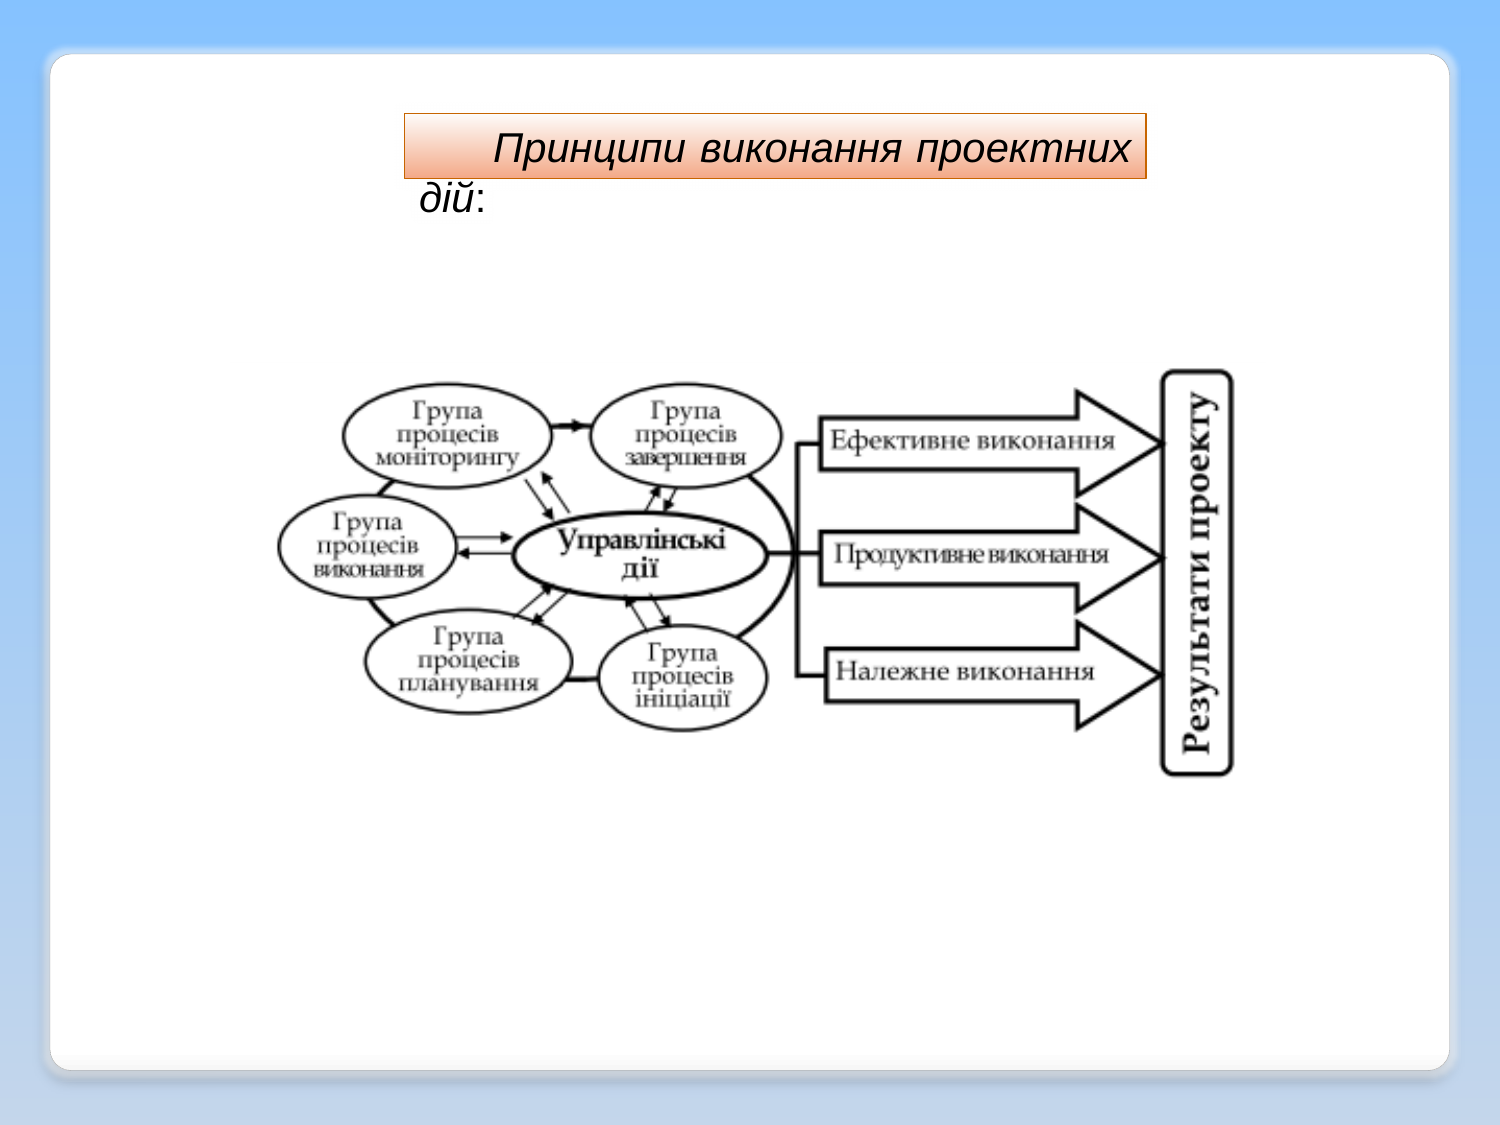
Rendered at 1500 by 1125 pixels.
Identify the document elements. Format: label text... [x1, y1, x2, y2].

text_box Принципи виконання проектних дій: [404, 113, 1147, 179]
picture [229, 361, 1266, 787]
